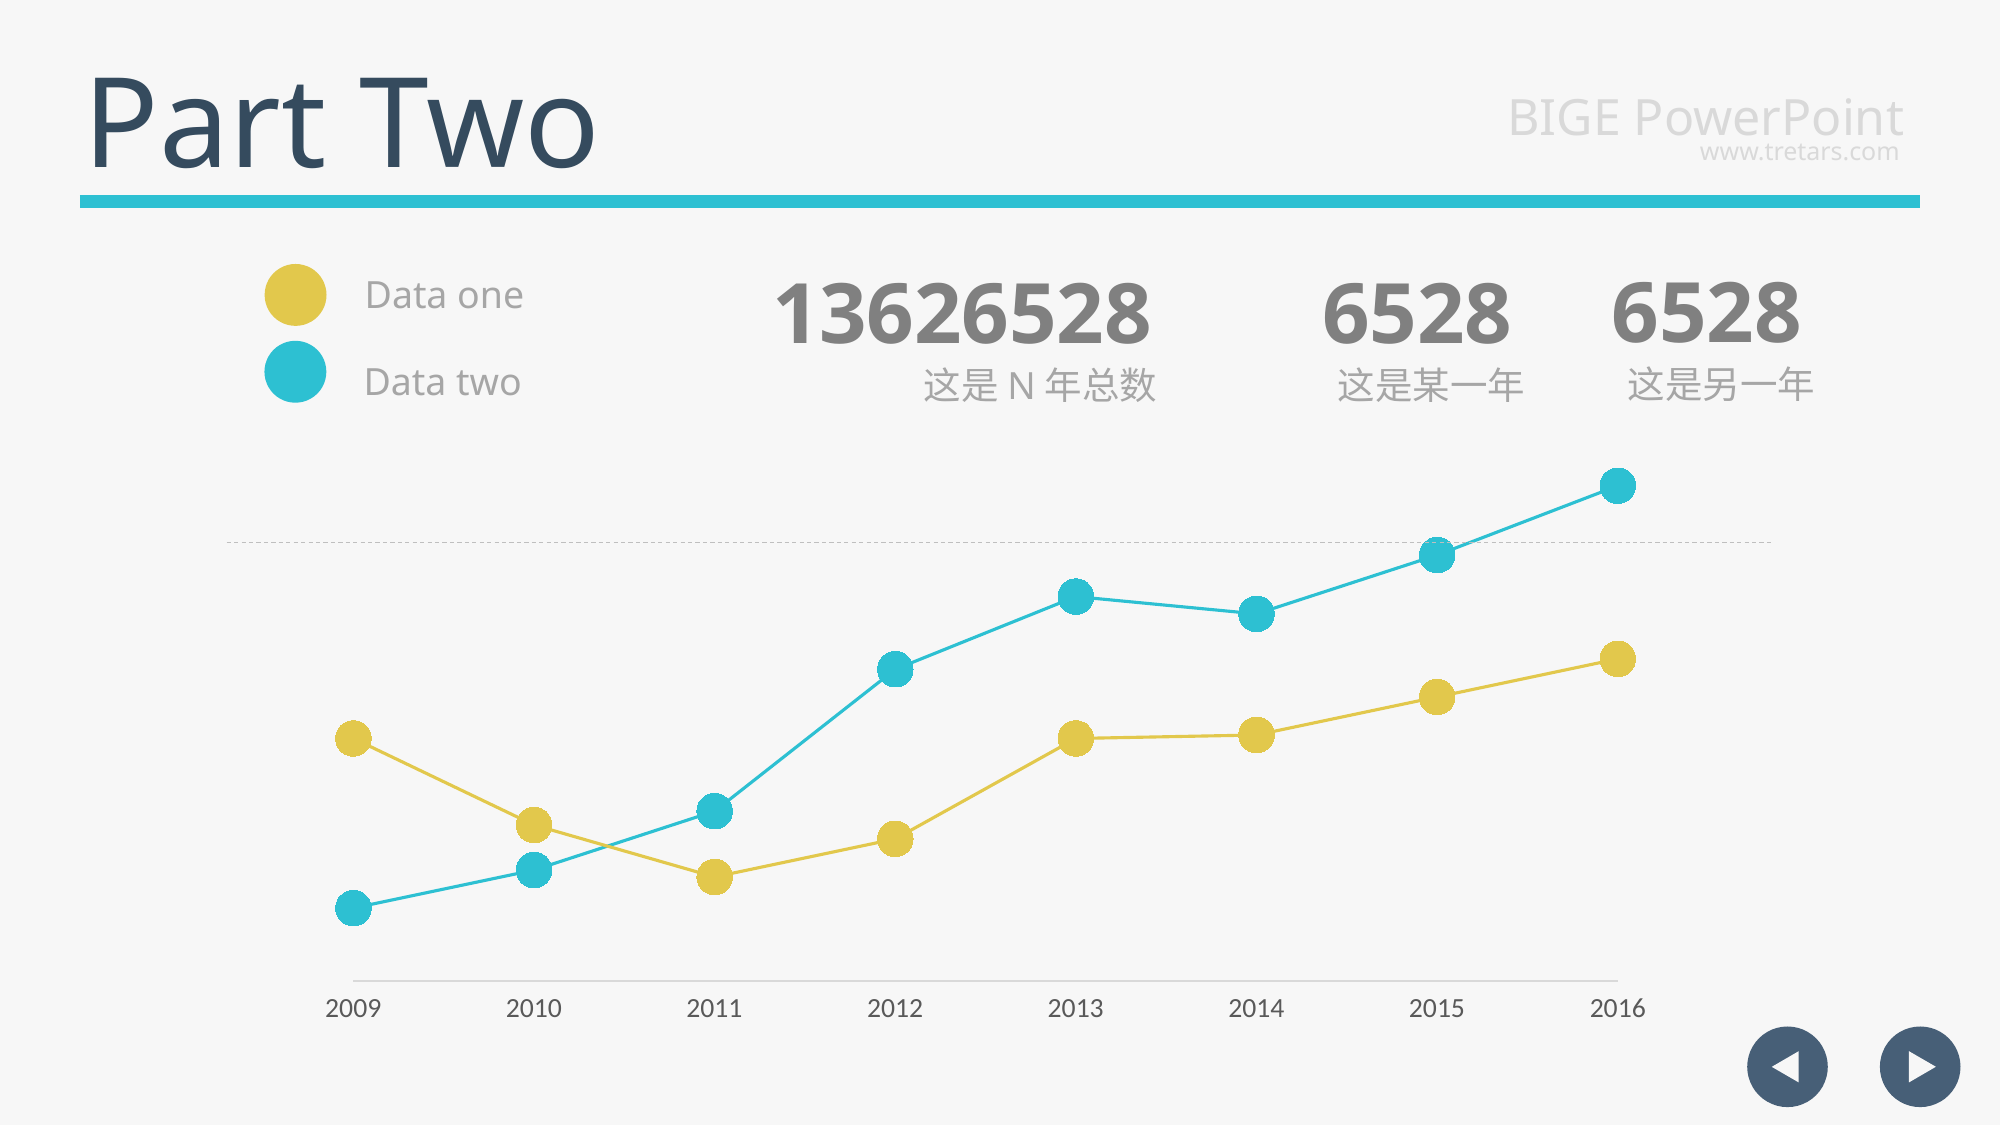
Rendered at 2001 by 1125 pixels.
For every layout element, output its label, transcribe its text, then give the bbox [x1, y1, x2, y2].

chart [267, 543, 1733, 1027]
text_box 这是另一年 [1613, 353, 1831, 413]
text_box 这是N年总数 [908, 354, 1173, 392]
text_box Part Two [69, 34, 616, 200]
text_box Data two [348, 350, 538, 392]
text_box [263, 339, 328, 392]
text_box 这是某一年 [1323, 354, 1541, 392]
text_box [1879, 1026, 1961, 1108]
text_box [1747, 1026, 1828, 1108]
text_box 13626528 [757, 252, 1167, 368]
text_box Data one [349, 263, 540, 324]
text_box BIGE PowerPoint [1492, 78, 1920, 154]
text_box 6528 [1307, 252, 1527, 368]
text_box [263, 262, 328, 327]
chart [267, 392, 1733, 542]
text_box 6528 [1597, 251, 1817, 367]
text_box www.tretars.com [1684, 127, 1916, 173]
